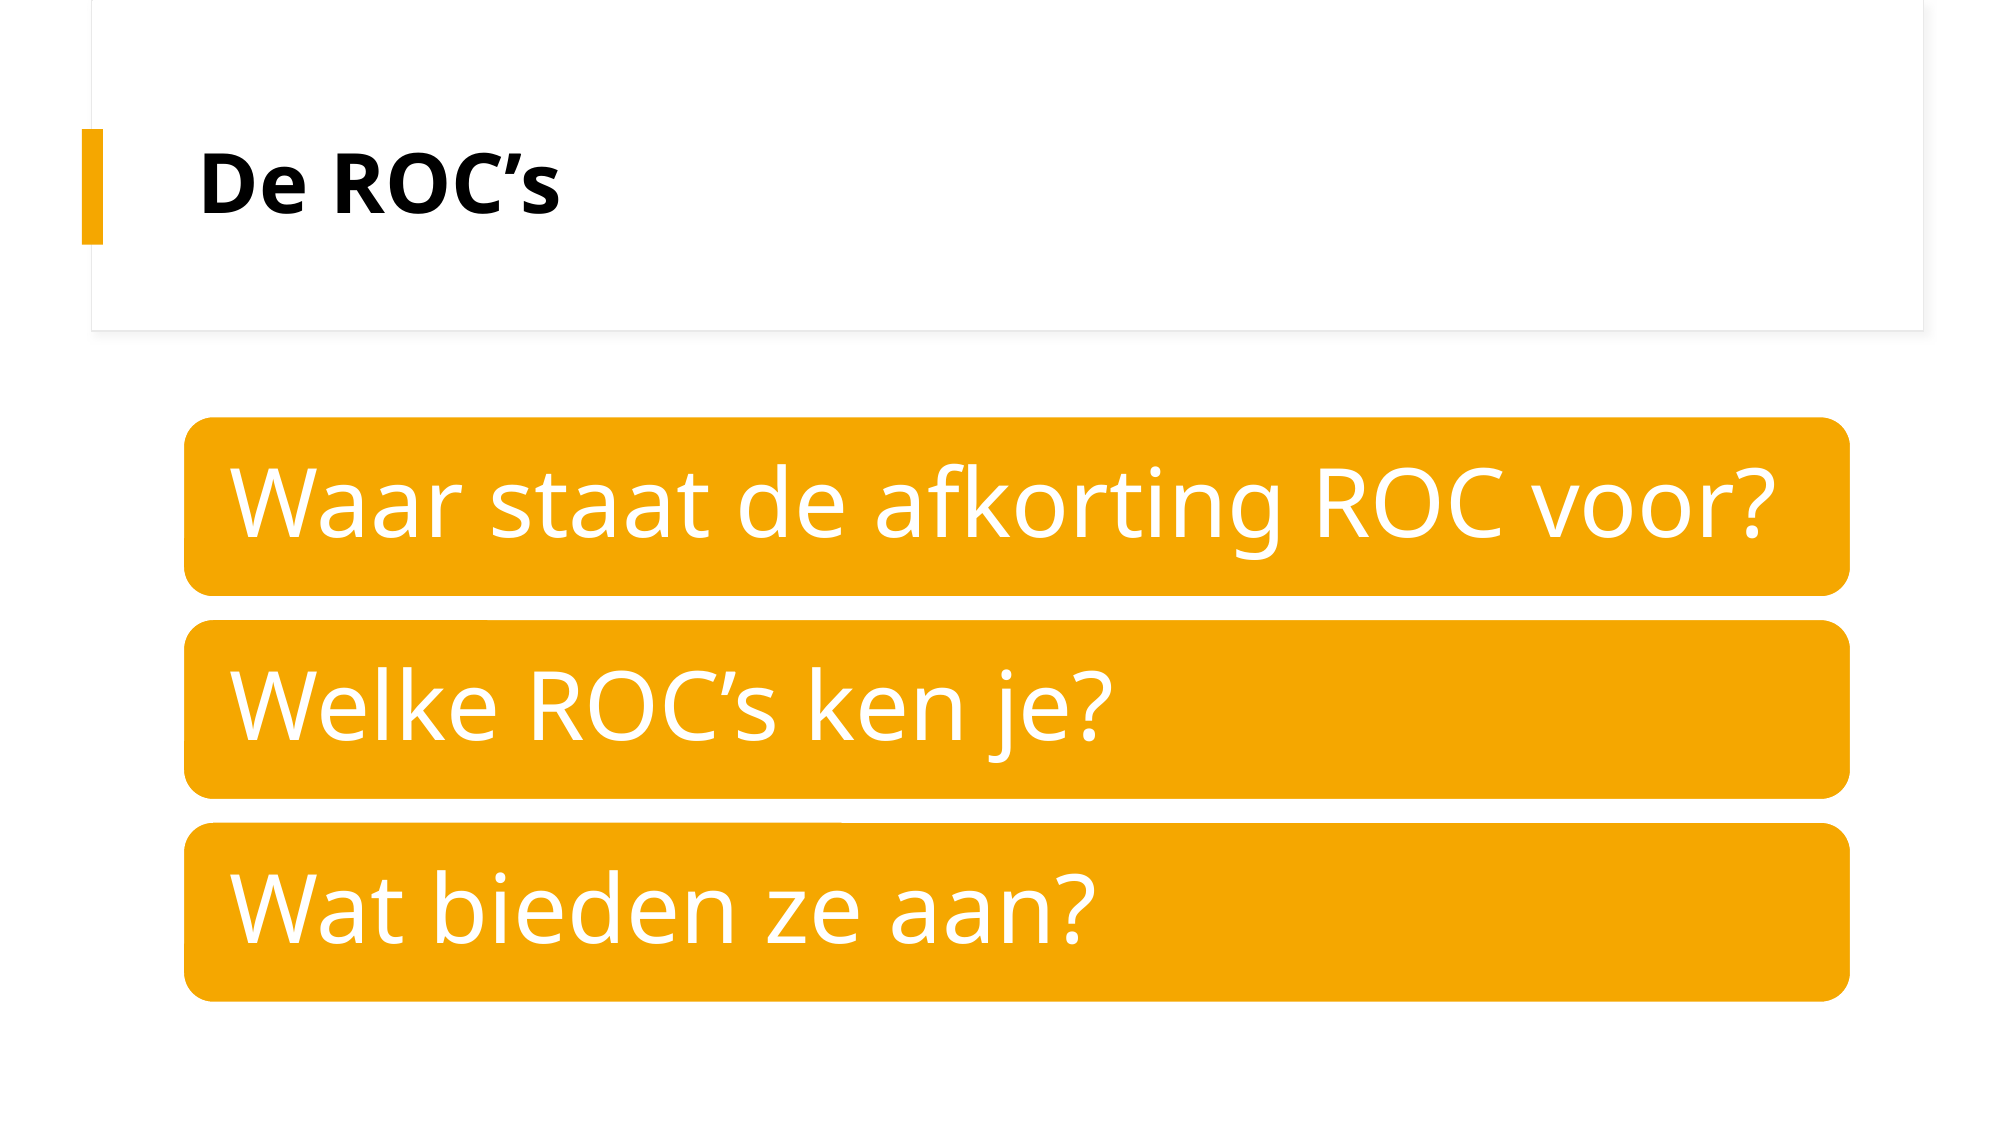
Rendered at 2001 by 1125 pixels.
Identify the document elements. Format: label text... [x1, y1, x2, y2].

title De ROC’s [183, 90, 1851, 284]
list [182, 406, 1851, 1013]
